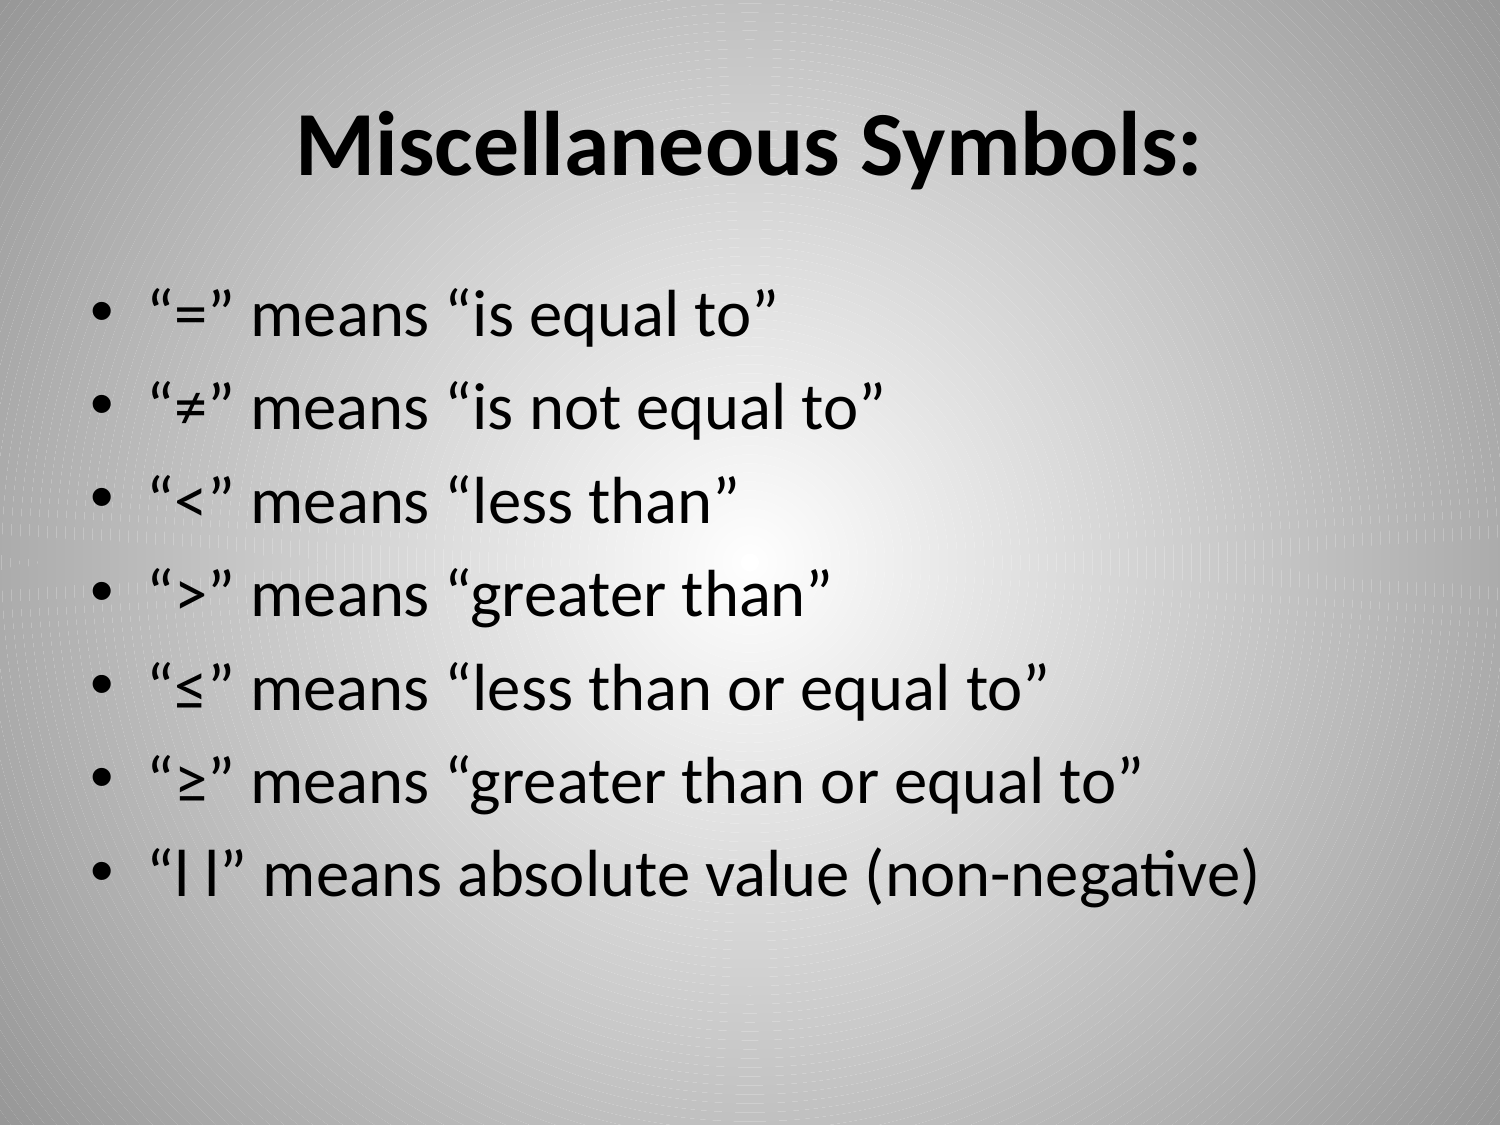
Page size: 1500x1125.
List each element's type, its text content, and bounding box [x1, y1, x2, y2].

title Miscellaneous Symbols: [75, 45, 1425, 233]
list “=” means “is equal to” “≠” means “is not equal to” “<” means “less than” “>” means “greater than” “≤” means “less than or equal to” “≥” means “greater than or equal to” “l l” means absolute value (non-negative) [75, 262, 1425, 1005]
